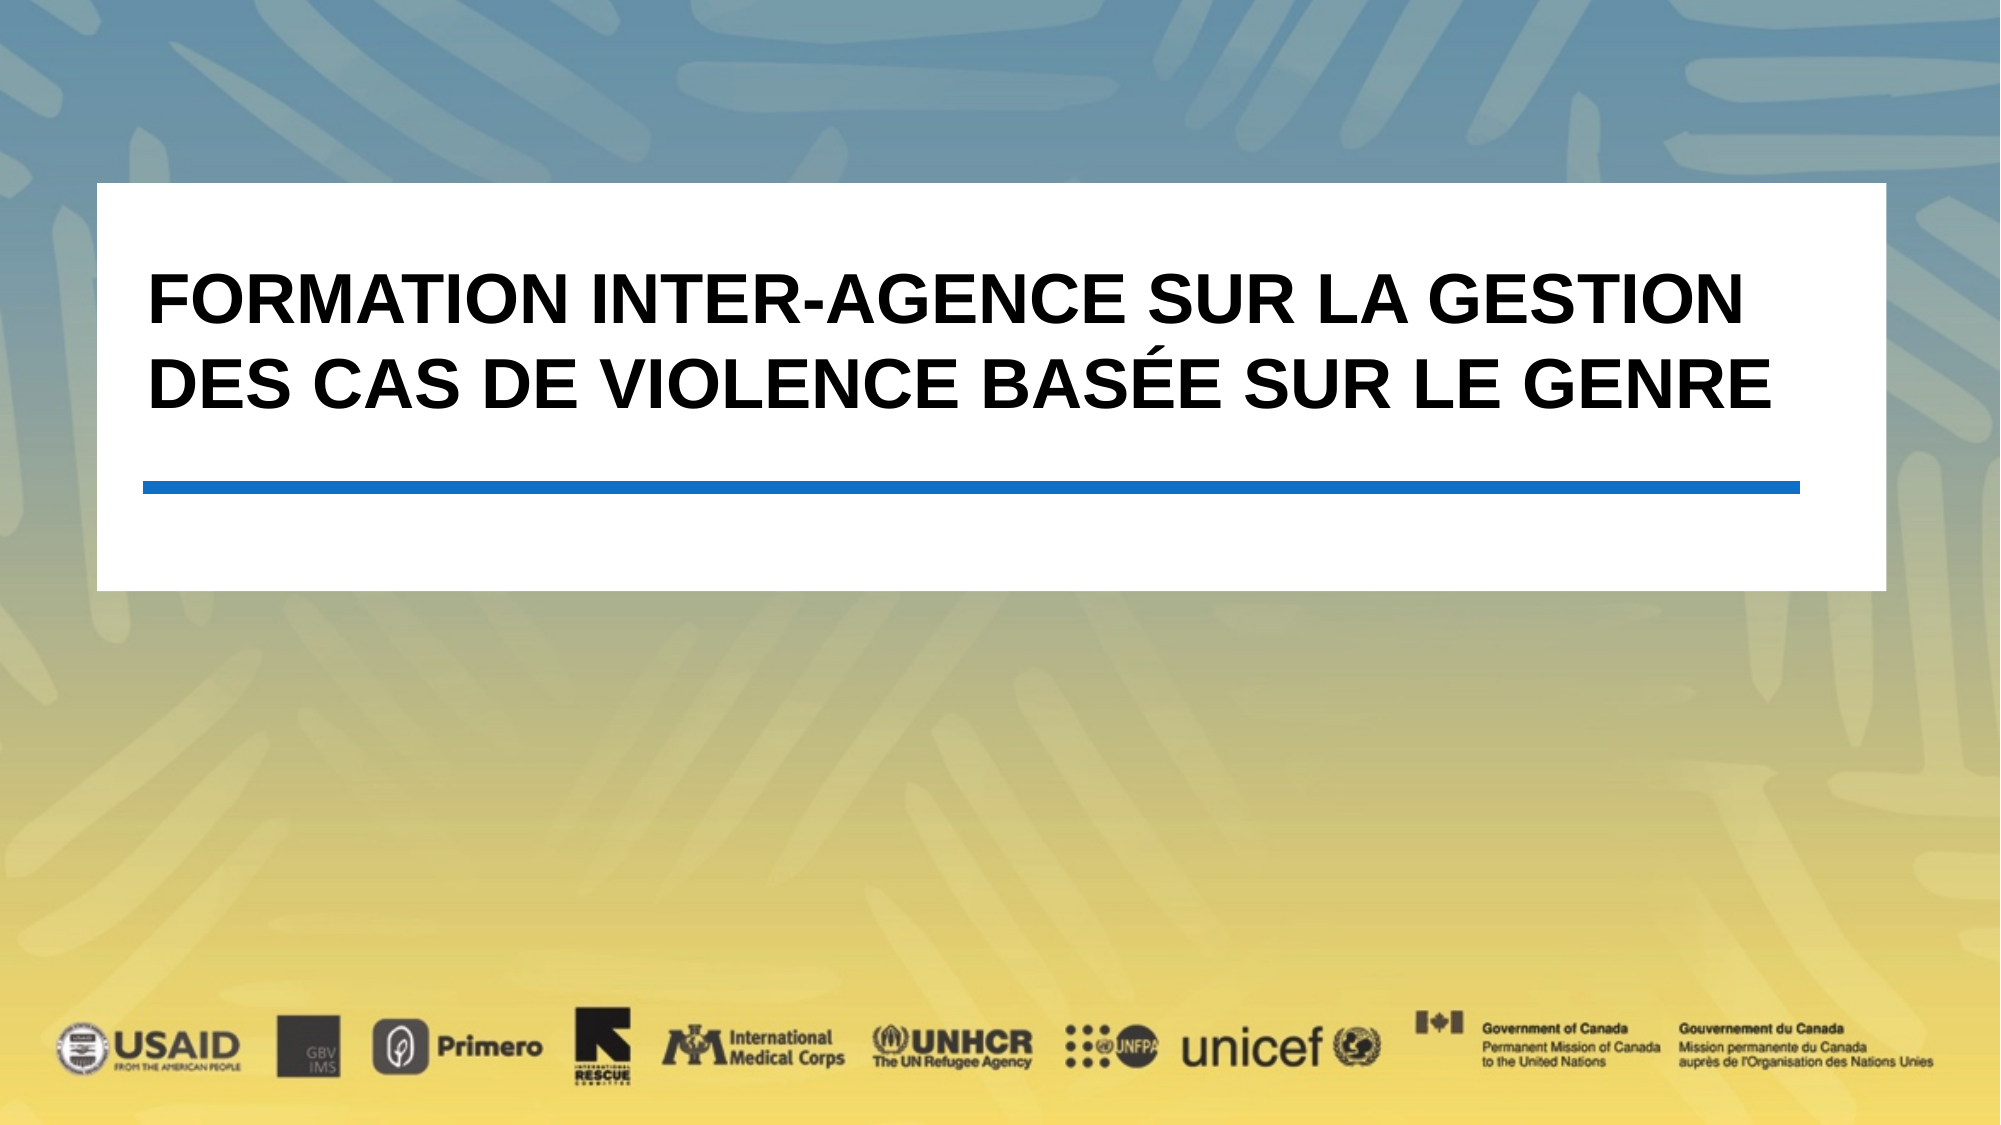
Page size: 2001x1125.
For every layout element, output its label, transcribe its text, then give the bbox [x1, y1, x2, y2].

picture [0, 0, 2000, 1125]
text_box FORMATION INTER-AGENCE SUR LA GESTION DES CAS DE VIOLENCE BASÉE SUR LE GENRE [132, 245, 1814, 431]
